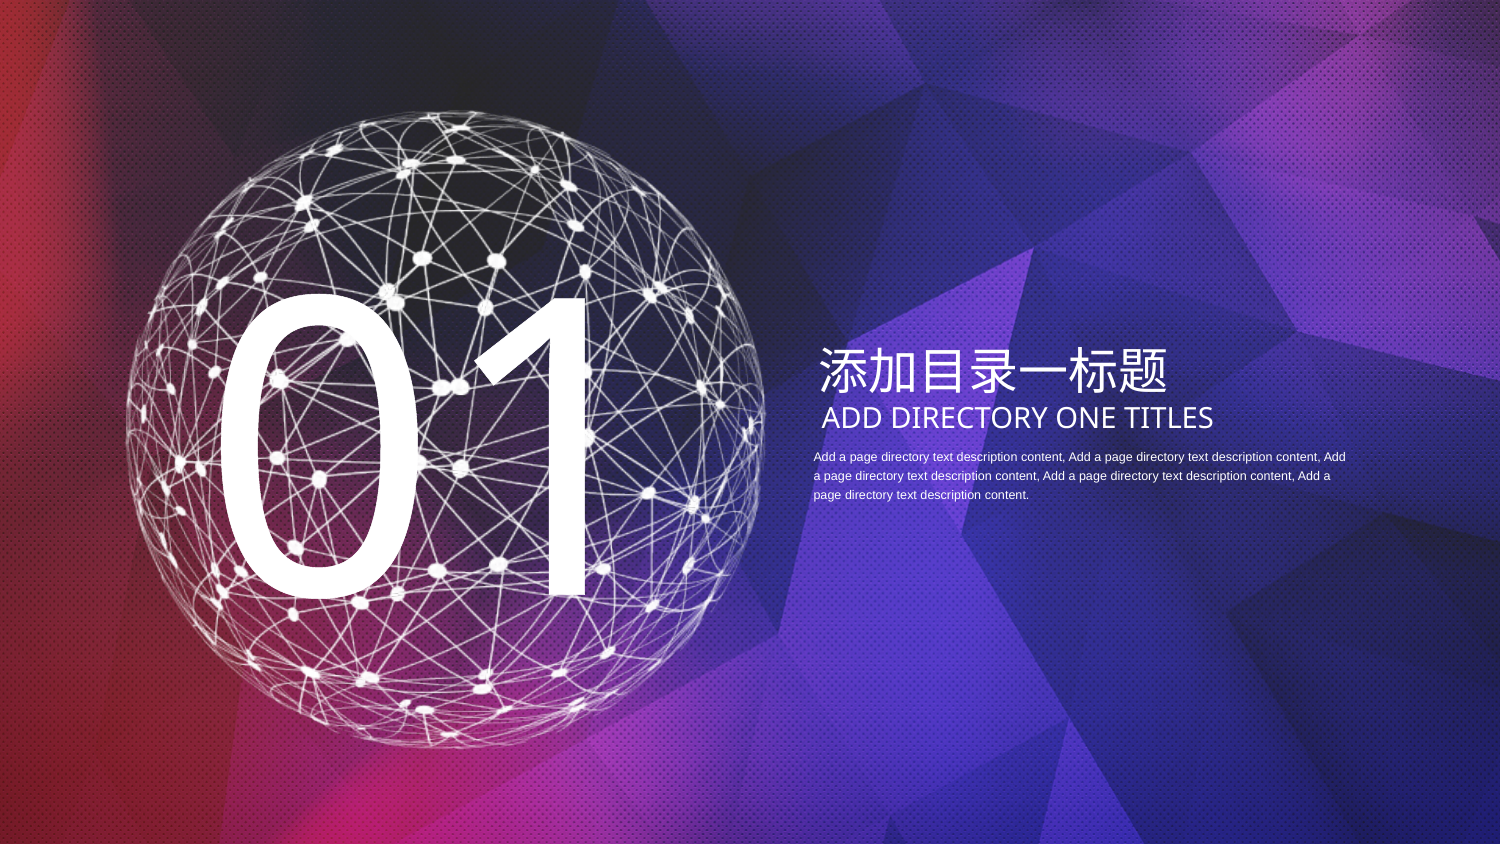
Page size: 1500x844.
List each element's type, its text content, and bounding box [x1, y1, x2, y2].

text_box ADD DIRECTORY ONE TITLES [806, 392, 1230, 442]
text_box Add a page directory text description content, Add a page directory text description content, Add a page directory text description content, Add a page directory text description content, Add a page directory text description content. [798, 438, 1371, 510]
picture [0, 0, 1500, 844]
text_box 添加目录一标题 [803, 332, 1184, 407]
